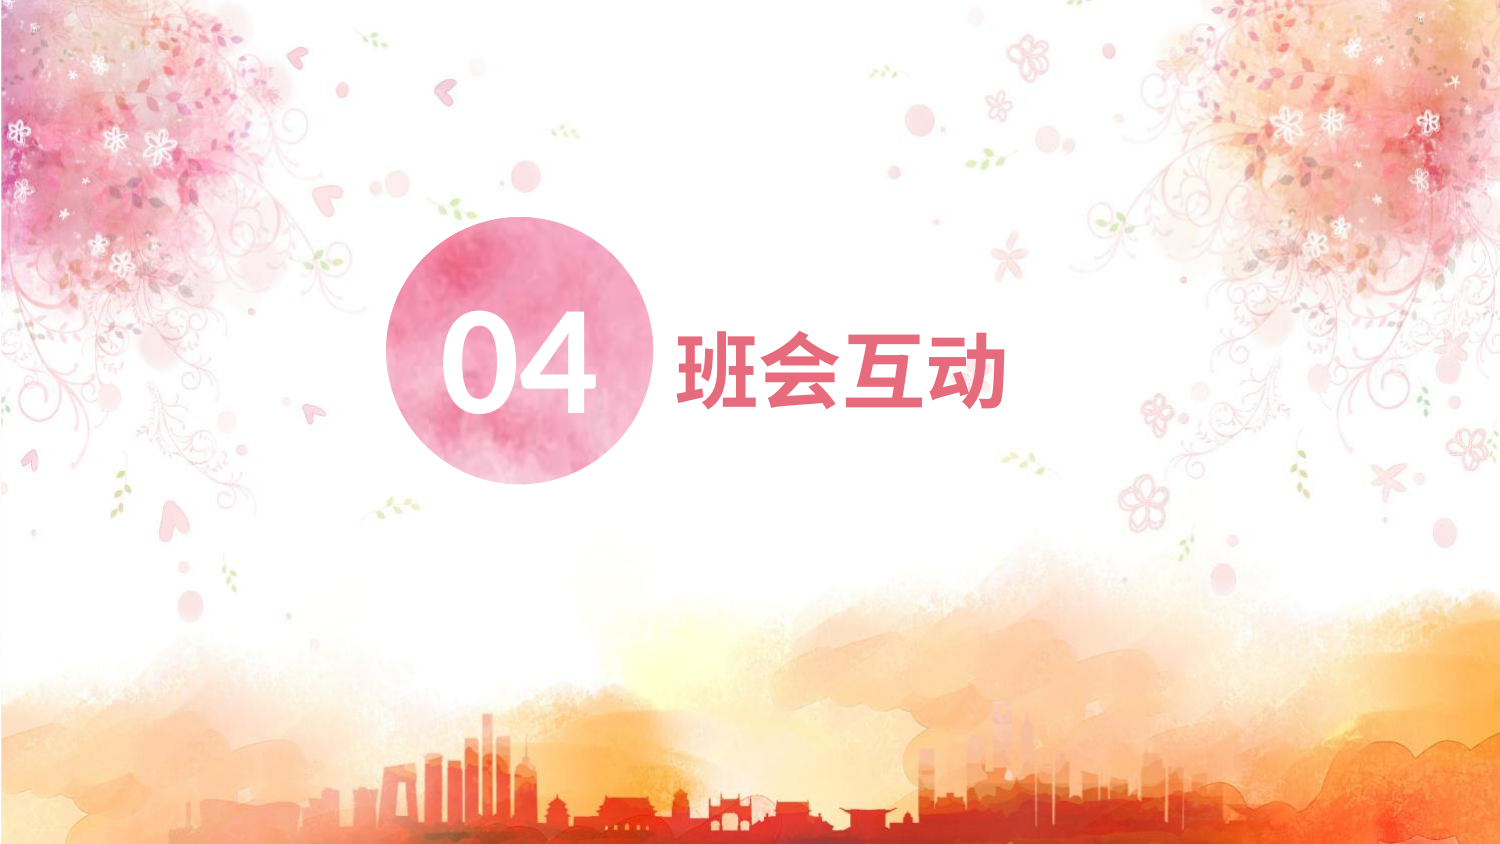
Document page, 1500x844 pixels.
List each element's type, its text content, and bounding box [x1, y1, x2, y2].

text_box 班会互动 [675, 318, 1137, 419]
picture [1, 0, 1500, 844]
text_box 04 [381, 212, 658, 489]
